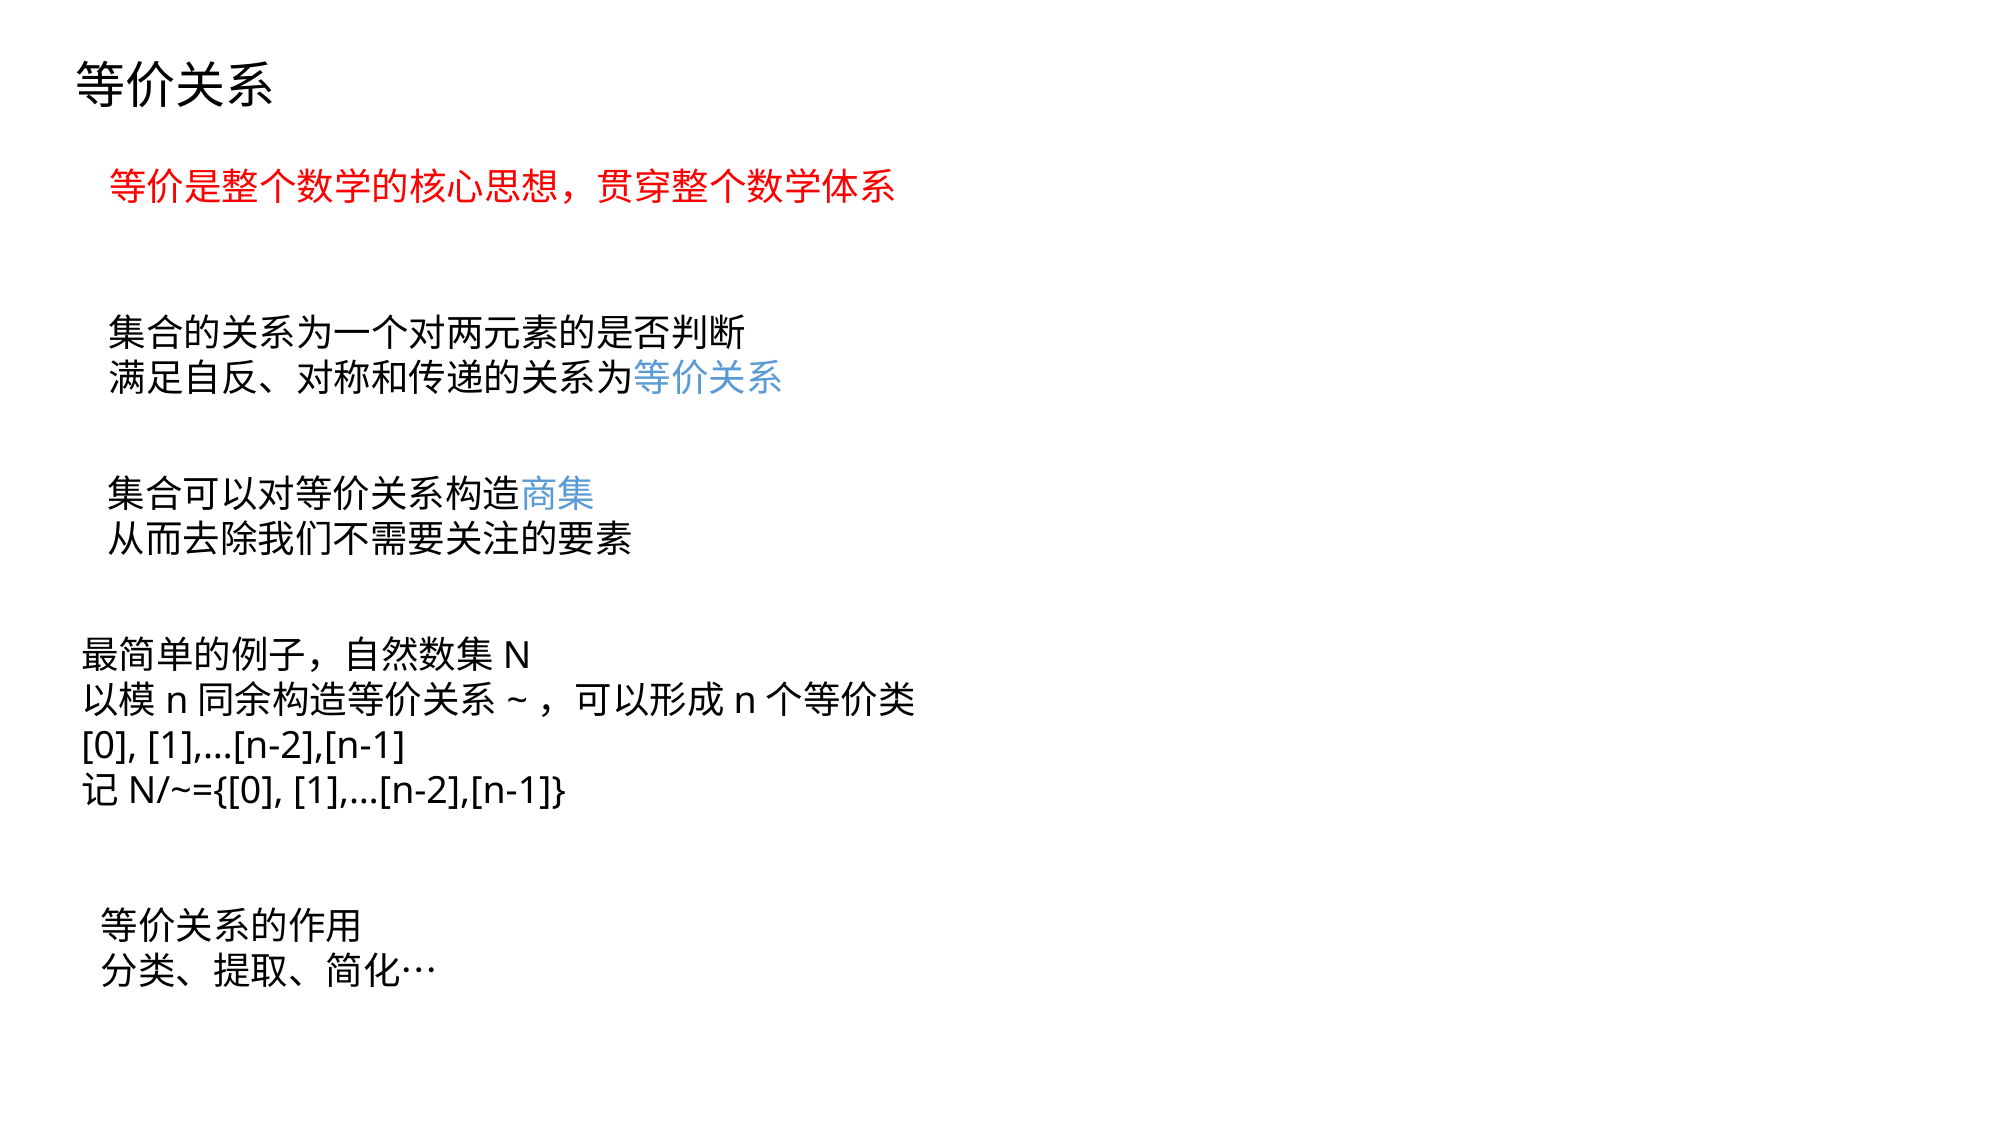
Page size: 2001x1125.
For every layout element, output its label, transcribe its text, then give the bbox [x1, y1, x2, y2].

text_box 最简单的例子，自然数集N 以模n同余构造等价关系~，可以形成n个等价类 [0], [1],…[n-2],[n-1] 记N/~={[0], [1],…[n-2],[n-1]} [66, 623, 931, 819]
text_box 等价关系的作用 分类、提取、简化… [86, 894, 454, 1000]
text_box 集合的关系为一个对两元素的是否判断 满足自反、对称和传递的关系为等价关系 [93, 301, 799, 407]
text_box 集合可以对等价关系构造商集 从而去除我们不需要关注的要素 [93, 462, 648, 568]
text_box 等价是整个数学的核心思想，贯穿整个数学体系 [94, 155, 912, 216]
text_box 等价关系 [60, 46, 291, 122]
